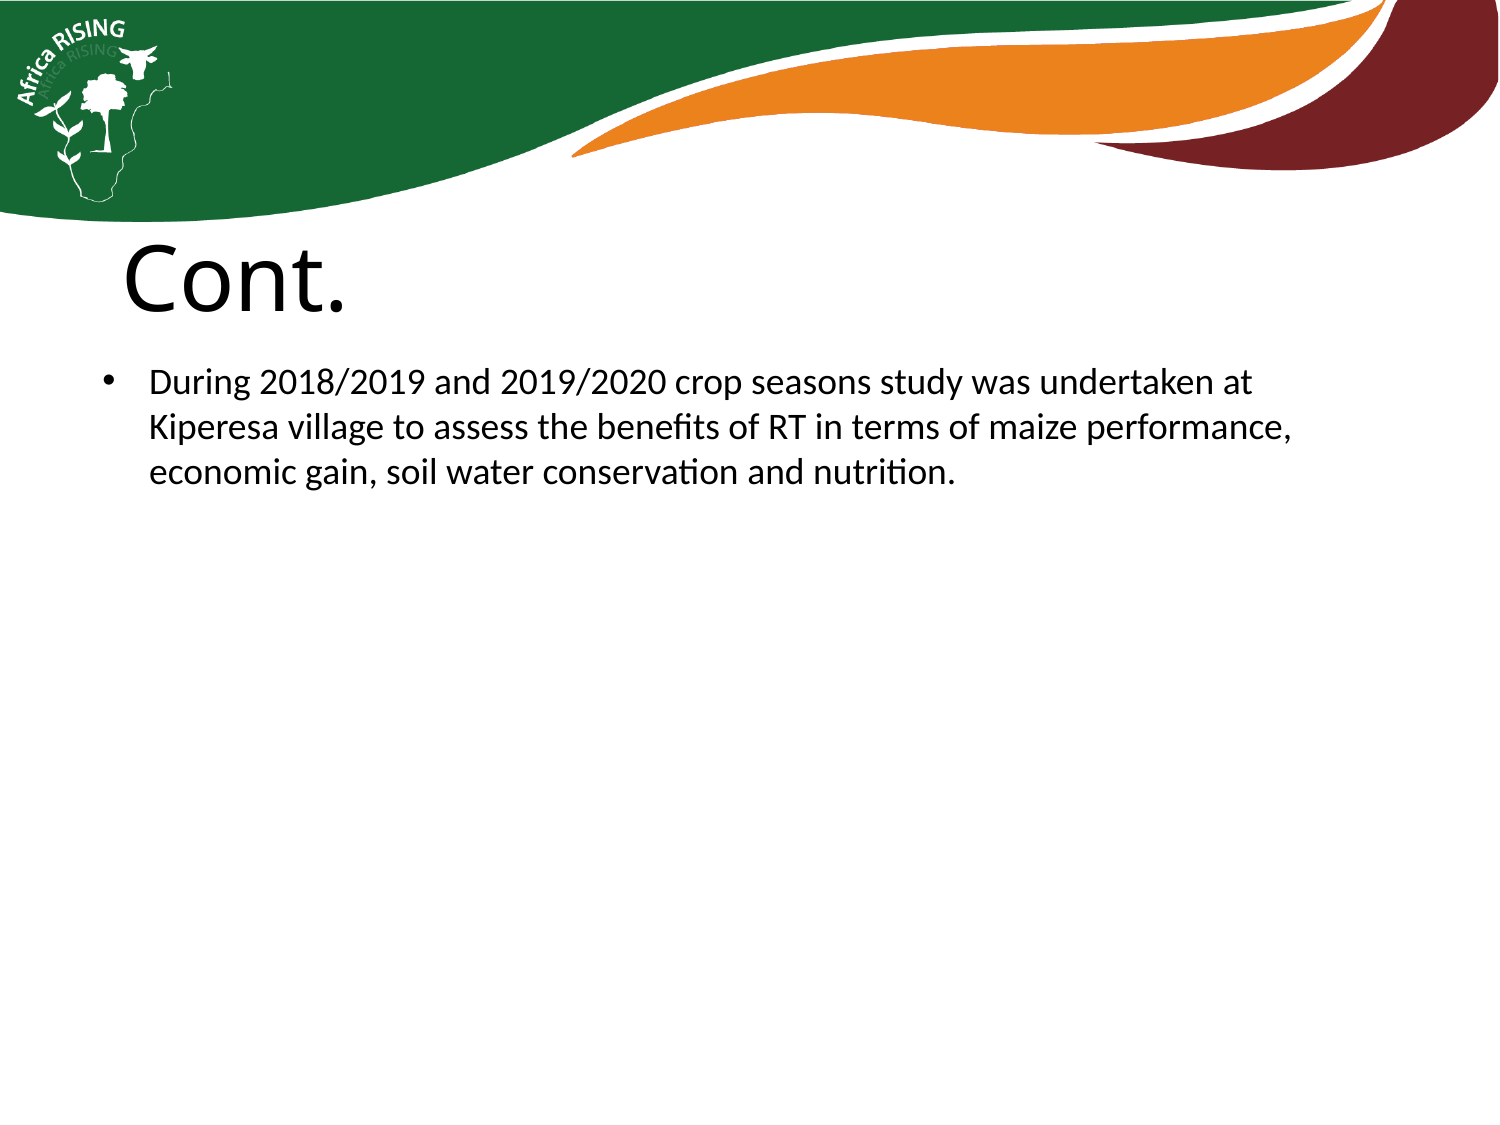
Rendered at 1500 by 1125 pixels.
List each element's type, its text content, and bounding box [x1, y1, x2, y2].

picture [0, 0, 1499, 222]
text_box During 2018/2019 and 2019/2020 crop seasons study was undertaken at Kiperesa village to assess the benefits of RT in terms of maize performance, economic gain, soil water conservation and nutrition. [87, 349, 1363, 545]
list Cont. [87, 212, 1363, 349]
